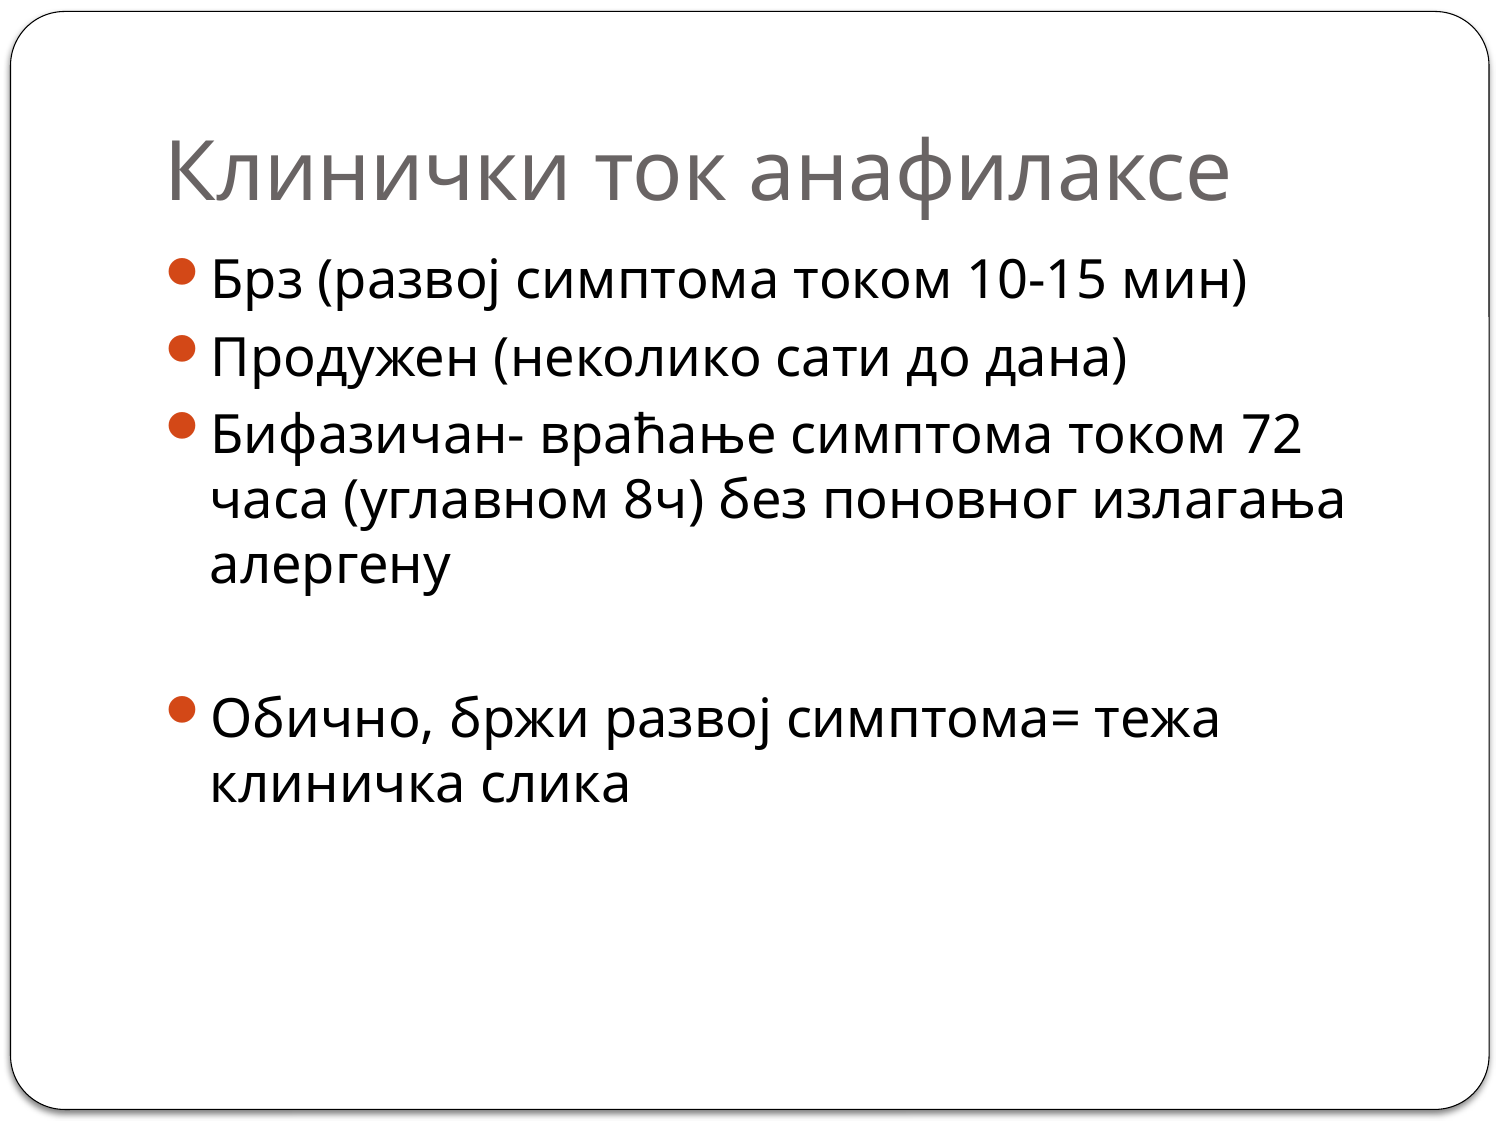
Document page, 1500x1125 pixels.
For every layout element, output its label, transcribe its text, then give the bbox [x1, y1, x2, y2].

list Брз (развој симптома током 10-15 мин) Продужен (неколико сати до дана) Бифазичан- враћање симптома током 72 часа (углавном 8ч) без поновног излагања алергену Обично, бржи развој симптома= тежа клиничка слика [150, 237, 1425, 988]
title Клинички ток анафилаксе [150, 45, 1425, 233]
